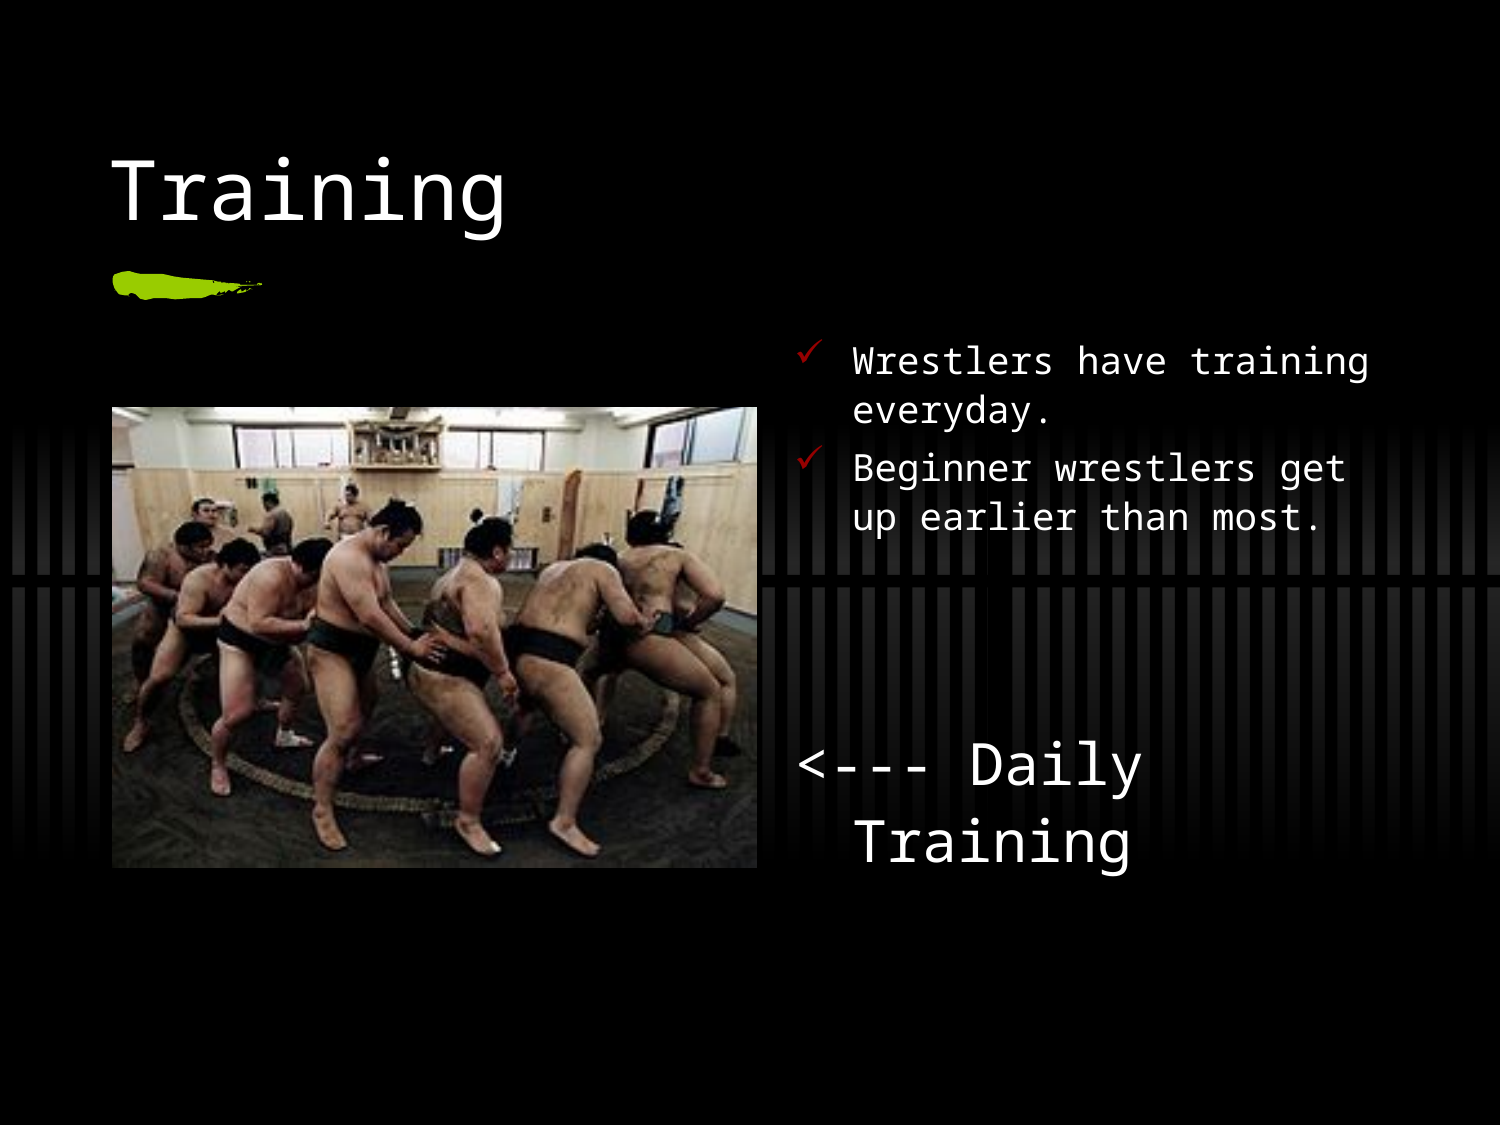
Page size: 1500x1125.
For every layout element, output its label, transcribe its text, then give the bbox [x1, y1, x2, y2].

list Wrestlers have training everyday. Beginner wrestlers get up earlier than most. <--- Daily Training [762, 324, 1407, 951]
title Training [93, 112, 1407, 263]
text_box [112, 407, 757, 868]
